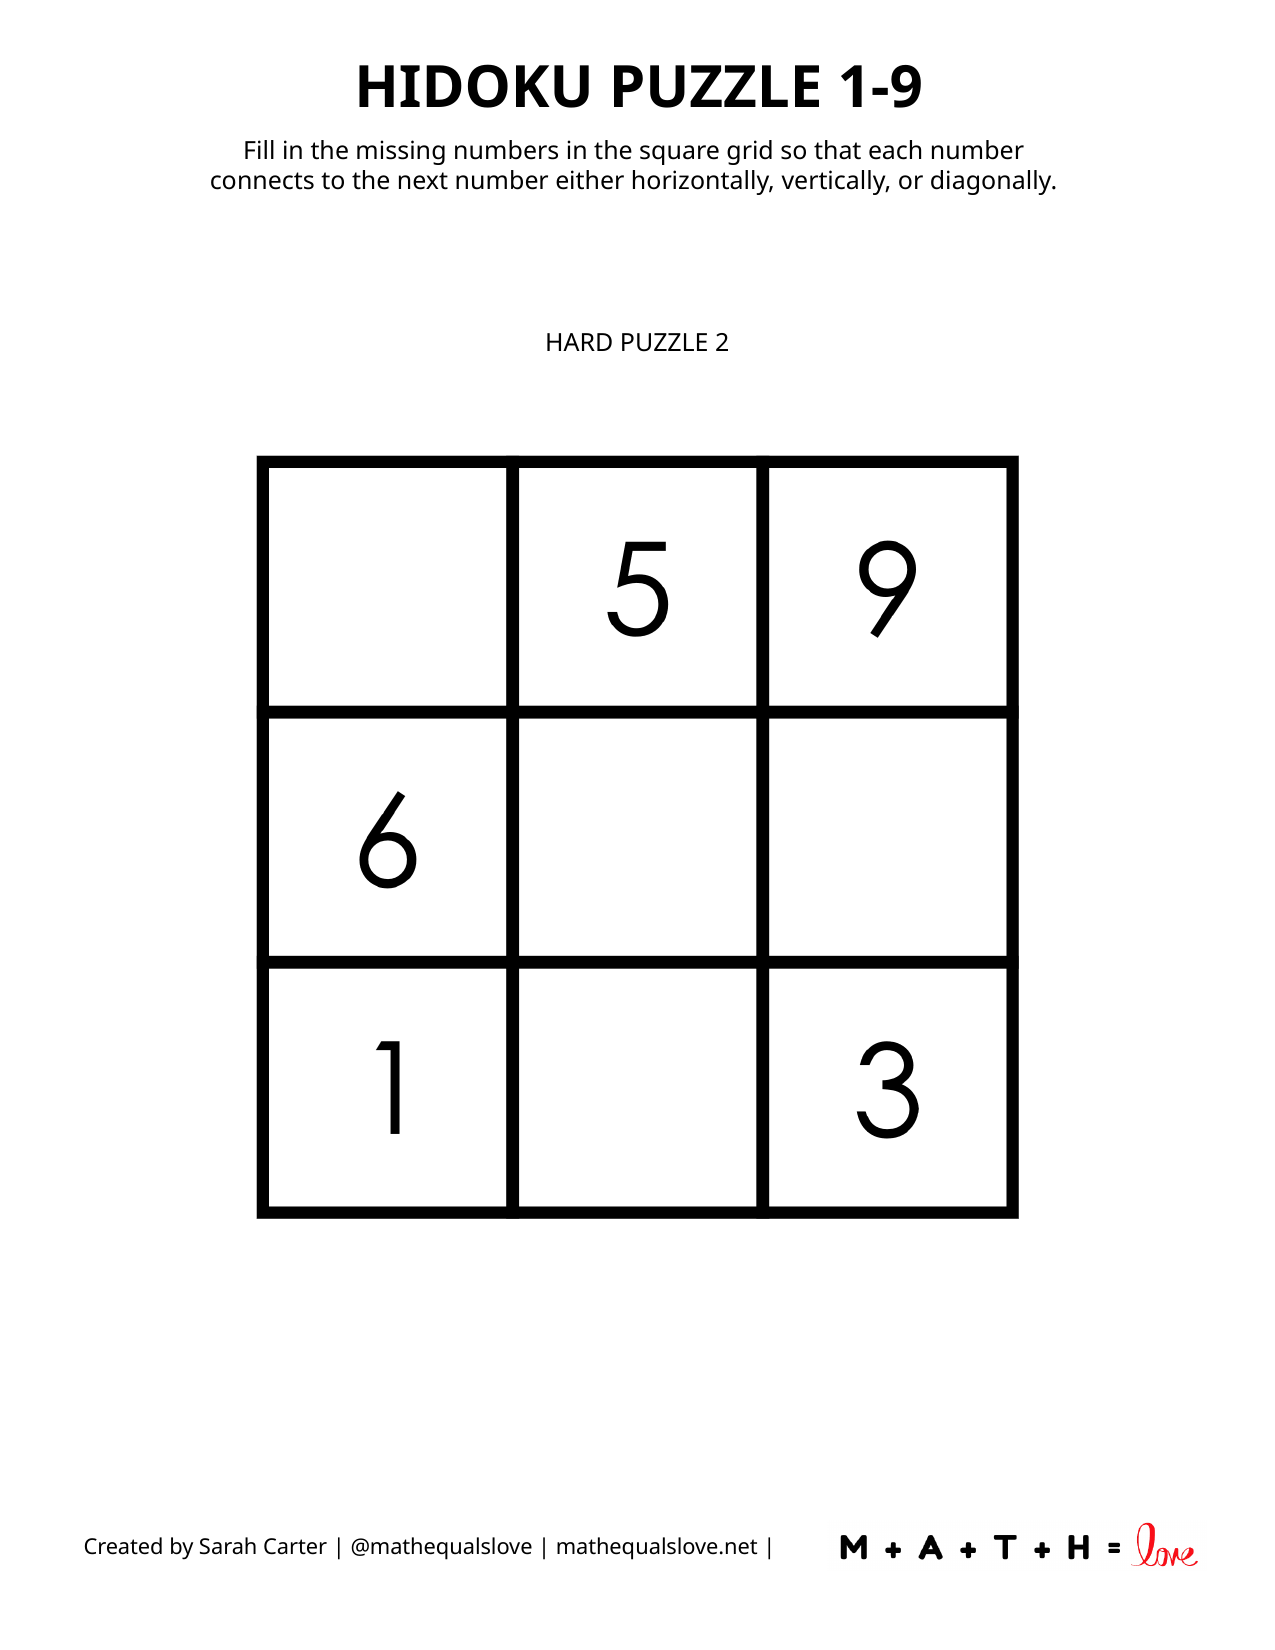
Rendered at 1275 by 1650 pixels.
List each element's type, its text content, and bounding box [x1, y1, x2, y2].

text_box Created by Sarah Carter | @mathequalslove | mathequalslove.net | [68, 1525, 826, 1566]
picture [826, 1520, 1207, 1572]
text_box HIDOKU PUZZLE 1-9 [66, 41, 1211, 127]
picture [0, 199, 1275, 1476]
text_box Fill in the missing numbers in the square grid so that each number connects to the next number either horizontally, vertically, or diagonally. [0, 127, 1275, 199]
